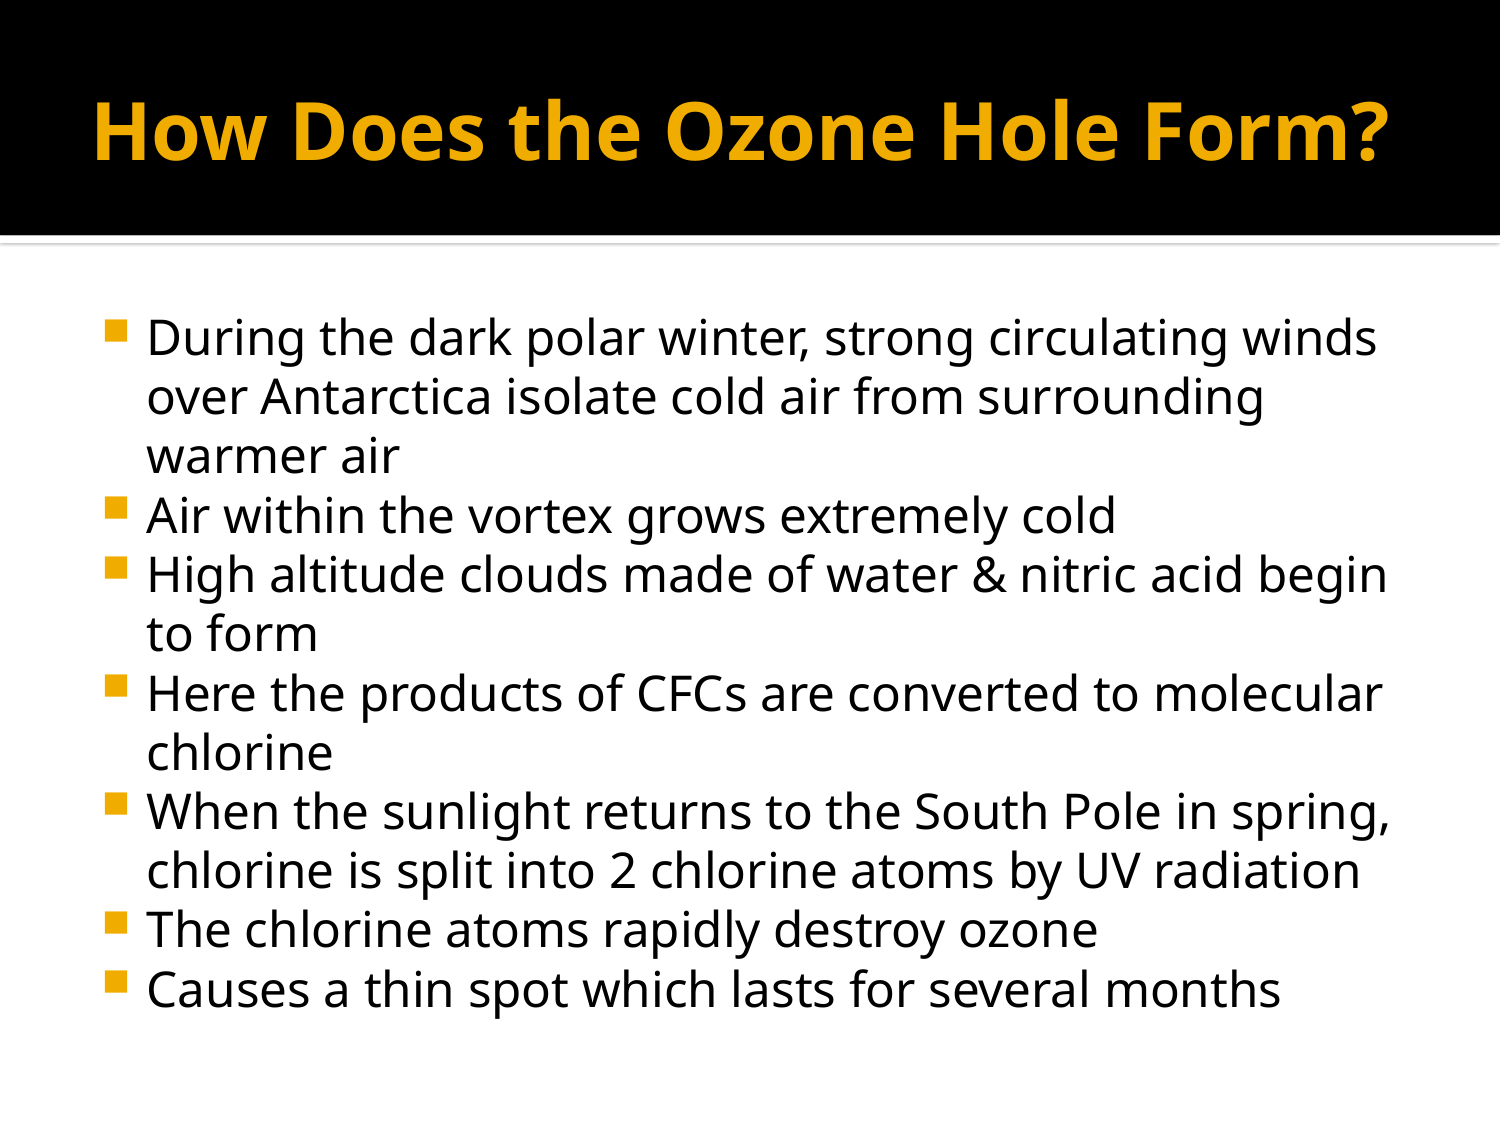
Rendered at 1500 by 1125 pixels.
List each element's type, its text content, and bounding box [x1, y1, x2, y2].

list During the dark polar winter, strong circulating winds over Antarctica isolate cold air from surrounding warmer air Air within the vortex grows extremely cold High altitude clouds made of water & nitric acid begin to form Here the products of CFCs are converted to molecular chlorine When the sunlight returns to the South Pole in spring, chlorine is split into 2 chlorine atoms by UV radiation The chlorine atoms rapidly destroy ozone Causes a thin spot which lasts for several months [75, 291, 1425, 1050]
title How Does the Ozone Hole Form? [75, 25, 1425, 231]
